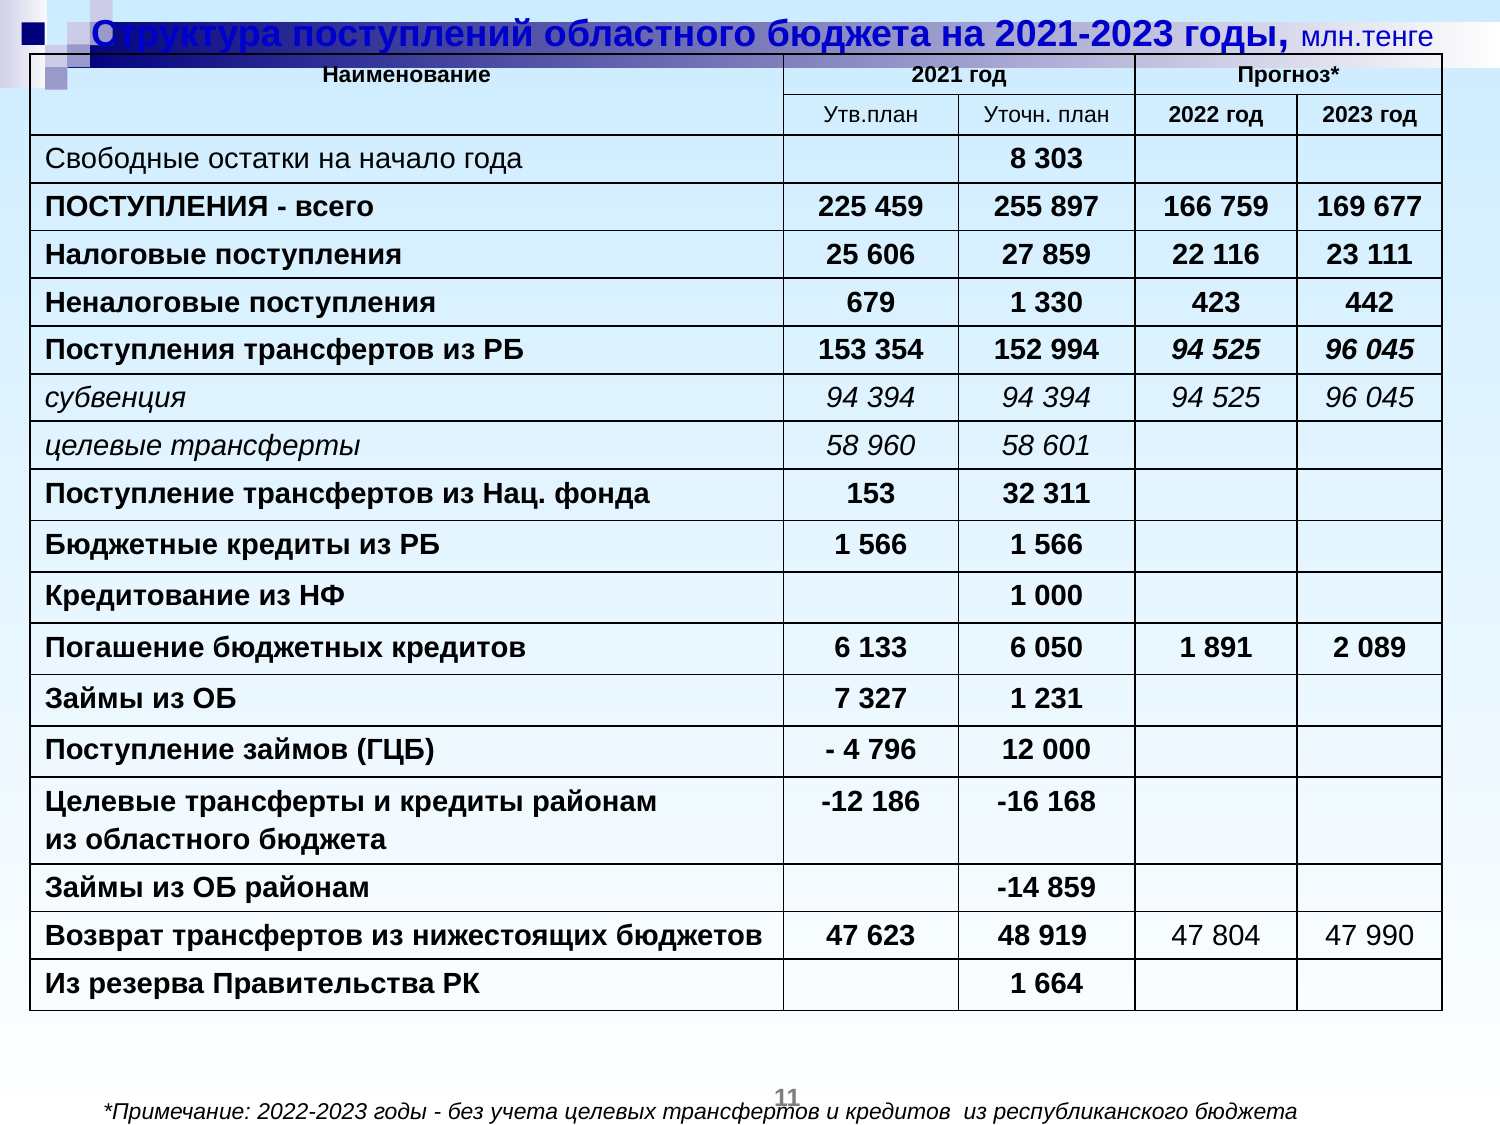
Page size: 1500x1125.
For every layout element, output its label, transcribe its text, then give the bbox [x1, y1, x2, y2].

table_cell [1298, 573, 1441, 622]
table_cell Поступление займов (ГЦБ) [31, 727, 783, 776]
table_cell 47 804 [1136, 912, 1296, 958]
table_cell [1298, 521, 1441, 571]
table_cell [784, 960, 958, 1010]
table_cell 679 [784, 279, 958, 325]
table_cell [1136, 422, 1296, 468]
table_cell [1136, 675, 1296, 725]
table_cell 169 677 [1298, 184, 1441, 230]
table_cell [784, 865, 958, 911]
table_cell 152 994 [959, 327, 1134, 373]
table_cell 153 [784, 470, 958, 520]
table_cell [1298, 470, 1441, 520]
table_cell ПОСТУПЛЕНИЯ - всего [31, 184, 783, 230]
table_cell Поступления трансфертов из РБ [31, 327, 783, 373]
text_box [100, 1075, 1425, 1096]
table_cell 48 919 [959, 912, 1134, 958]
table_cell целевые трансферты [31, 422, 783, 468]
table_cell [1298, 727, 1441, 776]
table_cell 58 601 [959, 422, 1134, 468]
table_cell [1136, 727, 1296, 776]
table_cell Свободные остатки на начало года [31, 136, 783, 182]
table_header Наименование [31, 55, 783, 134]
table_cell 2023 год [1298, 95, 1441, 134]
table_cell [1298, 675, 1441, 725]
table_cell [1136, 960, 1296, 1010]
table_cell 47 623 [784, 912, 958, 958]
table_cell 94 525 [1136, 327, 1296, 373]
table_cell 1 566 [959, 521, 1134, 571]
table_cell [1298, 136, 1441, 182]
table_cell 1 664 [959, 960, 1134, 1010]
table_cell [1136, 865, 1296, 911]
table_cell 47 990 [1298, 912, 1441, 958]
table_cell [784, 573, 958, 622]
table_cell Займы из ОБ [31, 675, 783, 725]
table_cell Утв.план [784, 95, 958, 134]
title Структура поступлений областного бюджета на 2021-2023 годы, млн.тенге [56, 0, 1469, 50]
table_cell 1 000 [959, 573, 1134, 622]
table_cell 94 525 [1136, 375, 1296, 420]
table_cell 225 459 [784, 184, 958, 230]
table_cell [1298, 865, 1441, 911]
table_header 2021 год [784, 55, 1134, 94]
table_cell [1136, 521, 1296, 571]
table_cell 6 133 [784, 624, 958, 674]
table_cell 94 394 [784, 375, 958, 420]
table_cell [1136, 573, 1296, 622]
table_cell [1298, 960, 1441, 1010]
table_cell Поступление трансфертов из Нац. фонда [31, 470, 783, 520]
table_header Прогноз* [1136, 55, 1441, 94]
table_cell 94 394 [959, 375, 1134, 420]
text_box *Примечание: 2022-2023 годы - без учета целевых трансфертов и кредитов из республиканского бюджета [103, 1096, 1355, 1124]
table_cell [1298, 422, 1441, 468]
table_cell Из резерва Правительства РК [31, 960, 783, 1010]
table_cell - 4 796 [784, 727, 958, 776]
table_cell [1136, 470, 1296, 520]
table_cell 22 116 [1136, 231, 1296, 277]
table_cell -14 859 [959, 865, 1134, 911]
table_cell Кредитование из НФ [31, 573, 783, 622]
table_cell 23 111 [1298, 231, 1441, 277]
table_cell 58 960 [784, 422, 958, 468]
table_cell Целевые трансферты и кредиты районам из областного бюджета [31, 778, 783, 863]
table_cell [1136, 136, 1296, 182]
table_cell 27 859 [959, 231, 1134, 277]
table_cell 255 897 [959, 184, 1134, 230]
table_cell субвенция [31, 375, 783, 420]
table_cell 2022 год [1136, 95, 1296, 134]
table_cell Возврат трансфертов из нижестоящих бюджетов [31, 912, 783, 958]
table_cell Погашение бюджетных кредитов [31, 624, 783, 674]
table_cell 166 759 [1136, 184, 1296, 230]
table_cell -12 186 [784, 778, 958, 863]
table_cell 25 606 [784, 231, 958, 277]
table_cell 2 089 [1298, 624, 1441, 674]
table_cell 6 050 [959, 624, 1134, 674]
table_cell [1298, 778, 1441, 863]
table_cell [1136, 778, 1296, 863]
table_cell 423 [1136, 279, 1296, 325]
table_cell 442 [1298, 279, 1441, 325]
table_cell Налоговые поступления [31, 231, 783, 277]
table_cell [784, 136, 958, 182]
table_cell Неналоговые поступления [31, 279, 783, 325]
table_cell 1 891 [1136, 624, 1296, 674]
table_cell 153 354 [784, 327, 958, 373]
table_cell 1 330 [959, 279, 1134, 325]
table_cell 32 311 [959, 470, 1134, 520]
text_box 11 [637, 1078, 938, 1115]
table_cell Займы из ОБ районам [31, 865, 783, 911]
table_cell 12 000 [959, 727, 1134, 776]
table_cell 1 566 [784, 521, 958, 571]
table_cell -16 168 [959, 778, 1134, 863]
table_cell 7 327 [784, 675, 958, 725]
table_cell 8 303 [959, 136, 1134, 182]
table_cell 96 045 [1298, 327, 1441, 373]
table_cell Бюджетные кредиты из РБ [31, 521, 783, 571]
table_cell 1 231 [959, 675, 1134, 725]
table_cell 96 045 [1298, 375, 1441, 420]
table_cell Уточн. план [959, 95, 1134, 134]
